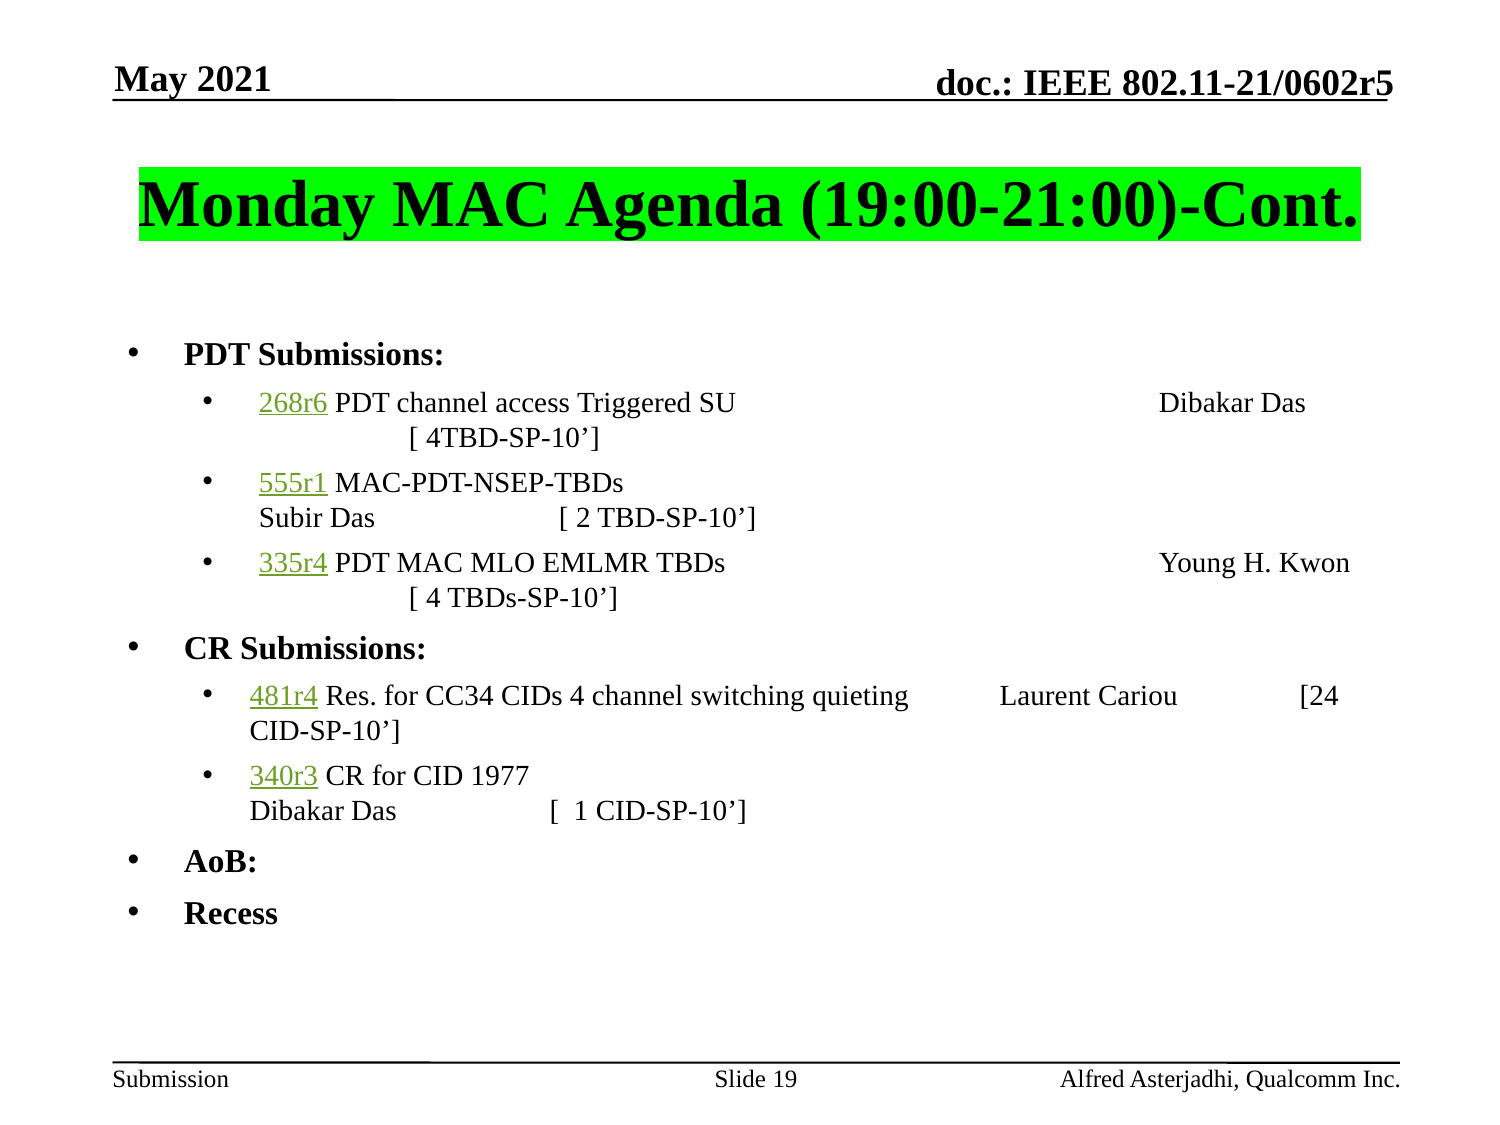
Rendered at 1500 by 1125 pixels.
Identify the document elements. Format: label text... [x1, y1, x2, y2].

footer Alfred Asterjadhi, Qualcomm Inc. [878, 1061, 1402, 1093]
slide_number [114, 54, 423, 100]
title Monday MAC Agenda (19:00-21:00)-Cont. [112, 112, 1388, 288]
list PDT Submissions: 268r6 PDT channel access Triggered SU Dibakar Das [ 4TBD-SP-10’] 555r1 MAC-PDT-NSEP-TBDs Subir Das [ 2 TBD-SP-10’] 335r4 PDT MAC MLO EMLMR TBDs Young H. Kwon [ 4 TBDs-SP-10’] CR Submissions: 481r4 Res. for CC34 CIDs 4 channel switching quieting Laurent Cariou [24 CID-SP-10’] 340r3 CR for CID 1977 Dibakar Das [ 1 CID-SP-10’] AoB: Recess [112, 324, 1388, 1063]
slide_number Slide 19 [712, 1061, 800, 1123]
